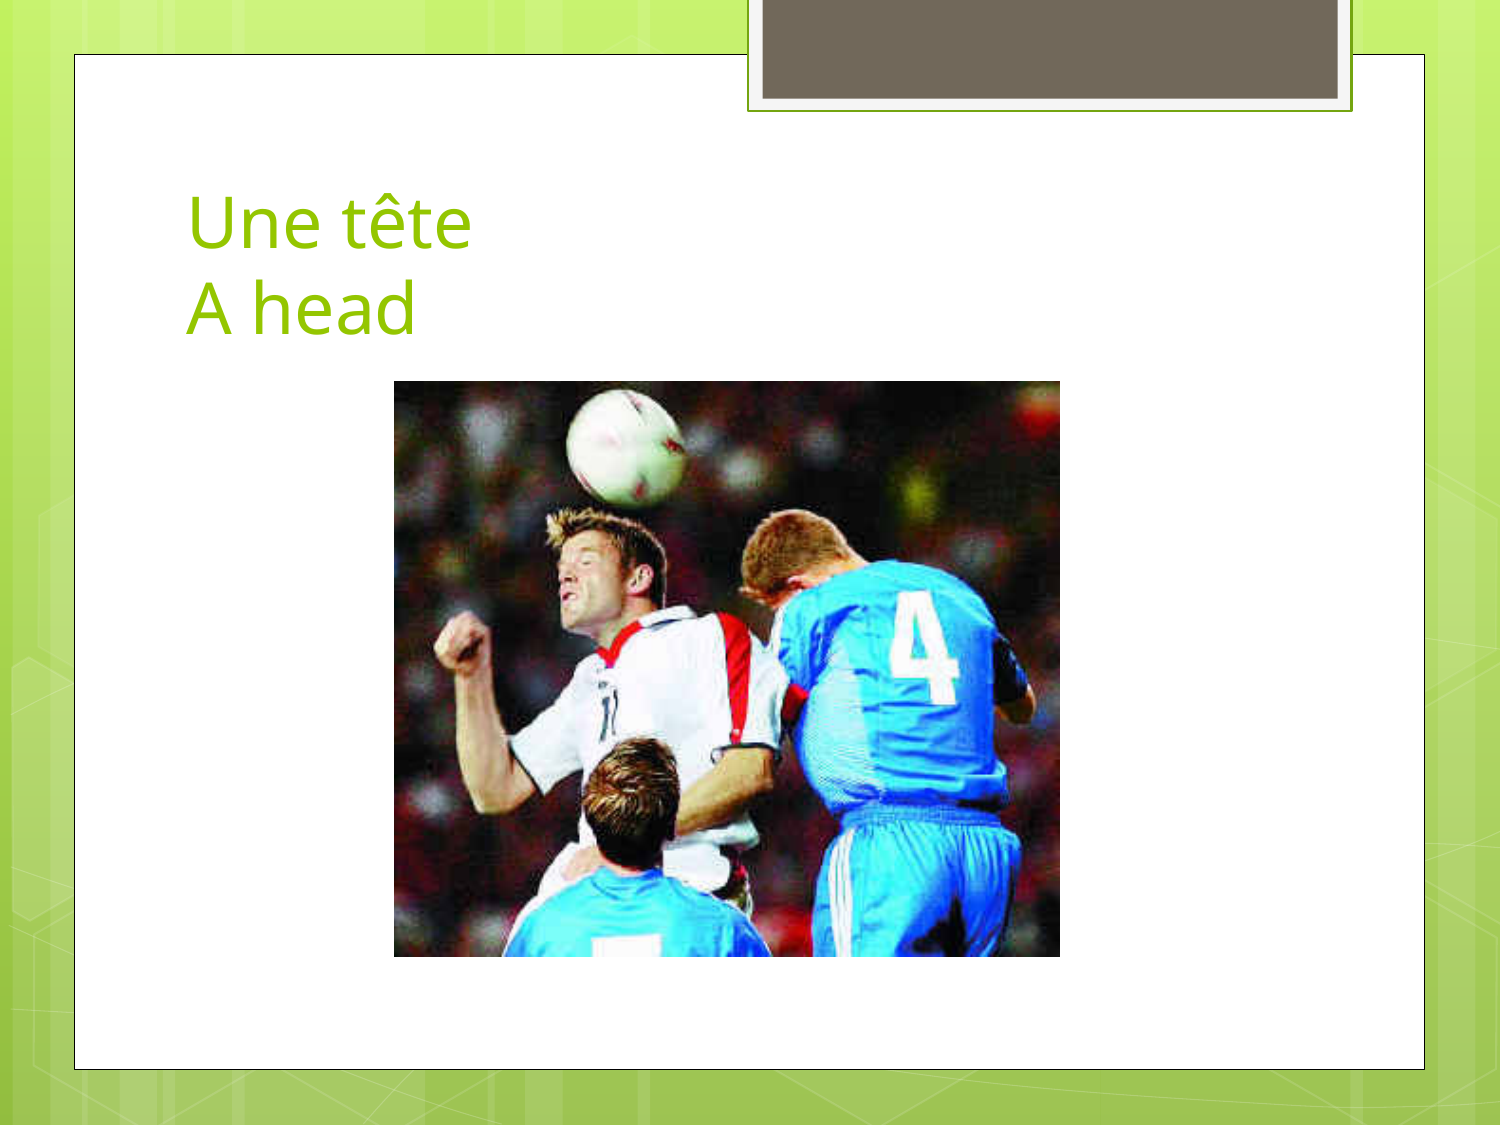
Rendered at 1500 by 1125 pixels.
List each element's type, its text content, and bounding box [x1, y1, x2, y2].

title Une tête A head [171, 168, 1324, 357]
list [170, 380, 1284, 958]
